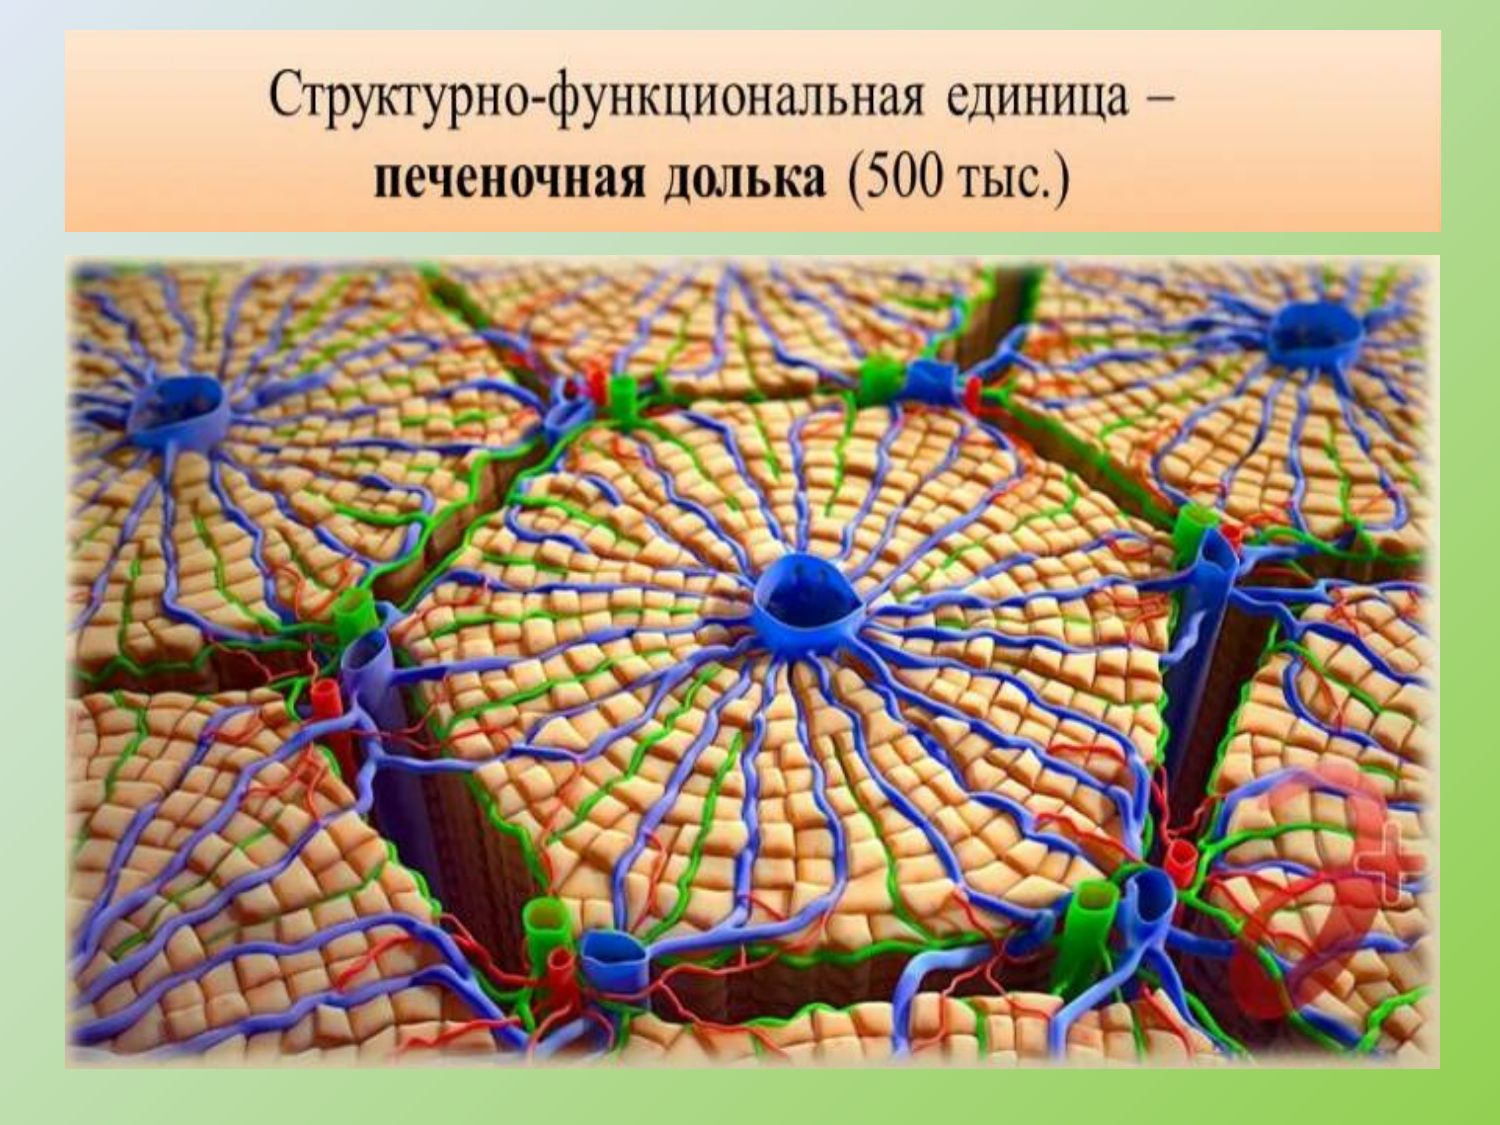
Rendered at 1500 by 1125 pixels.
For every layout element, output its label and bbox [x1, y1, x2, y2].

picture [64, 255, 1441, 1069]
picture [64, 30, 1442, 232]
